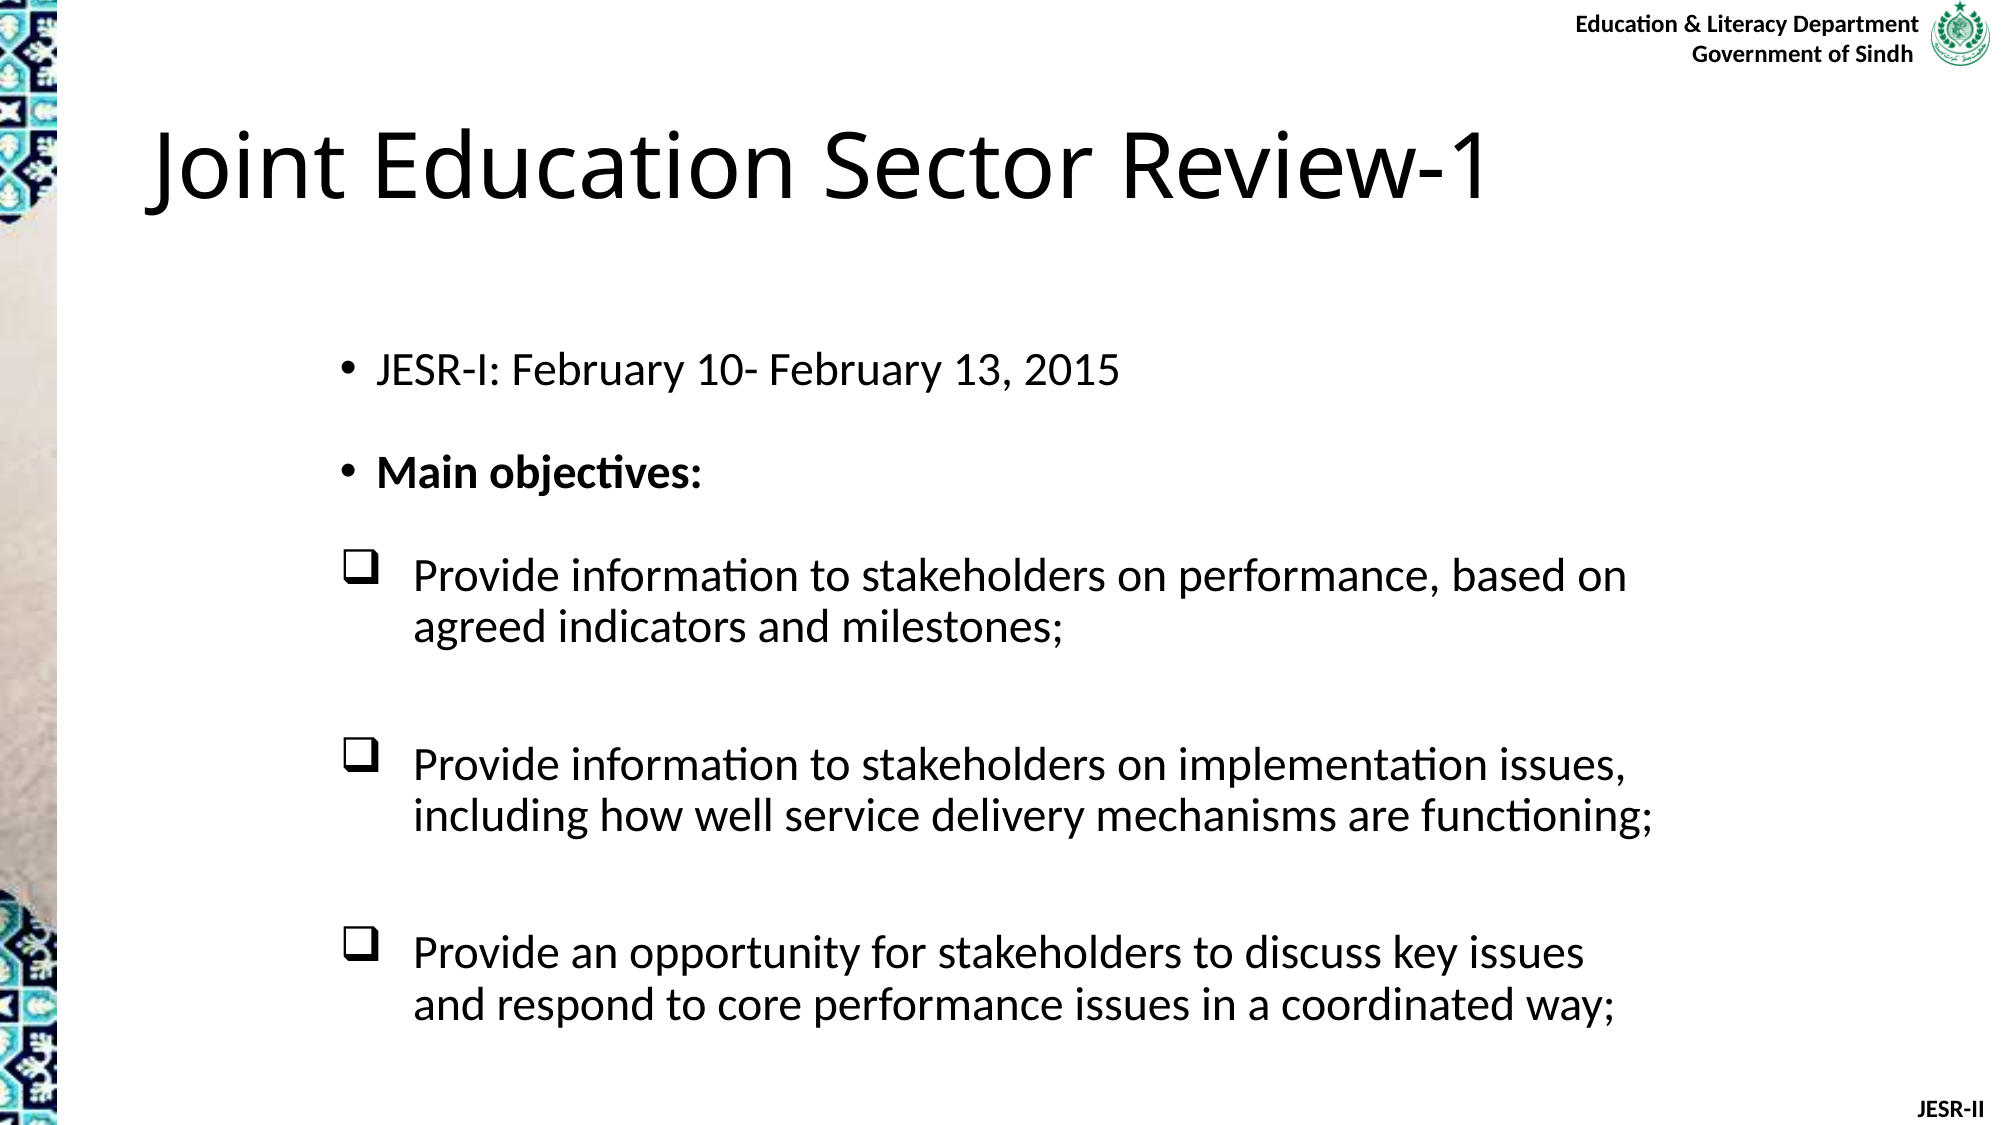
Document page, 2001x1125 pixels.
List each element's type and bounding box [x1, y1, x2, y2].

text_box [0, 0, 2000, 1125]
